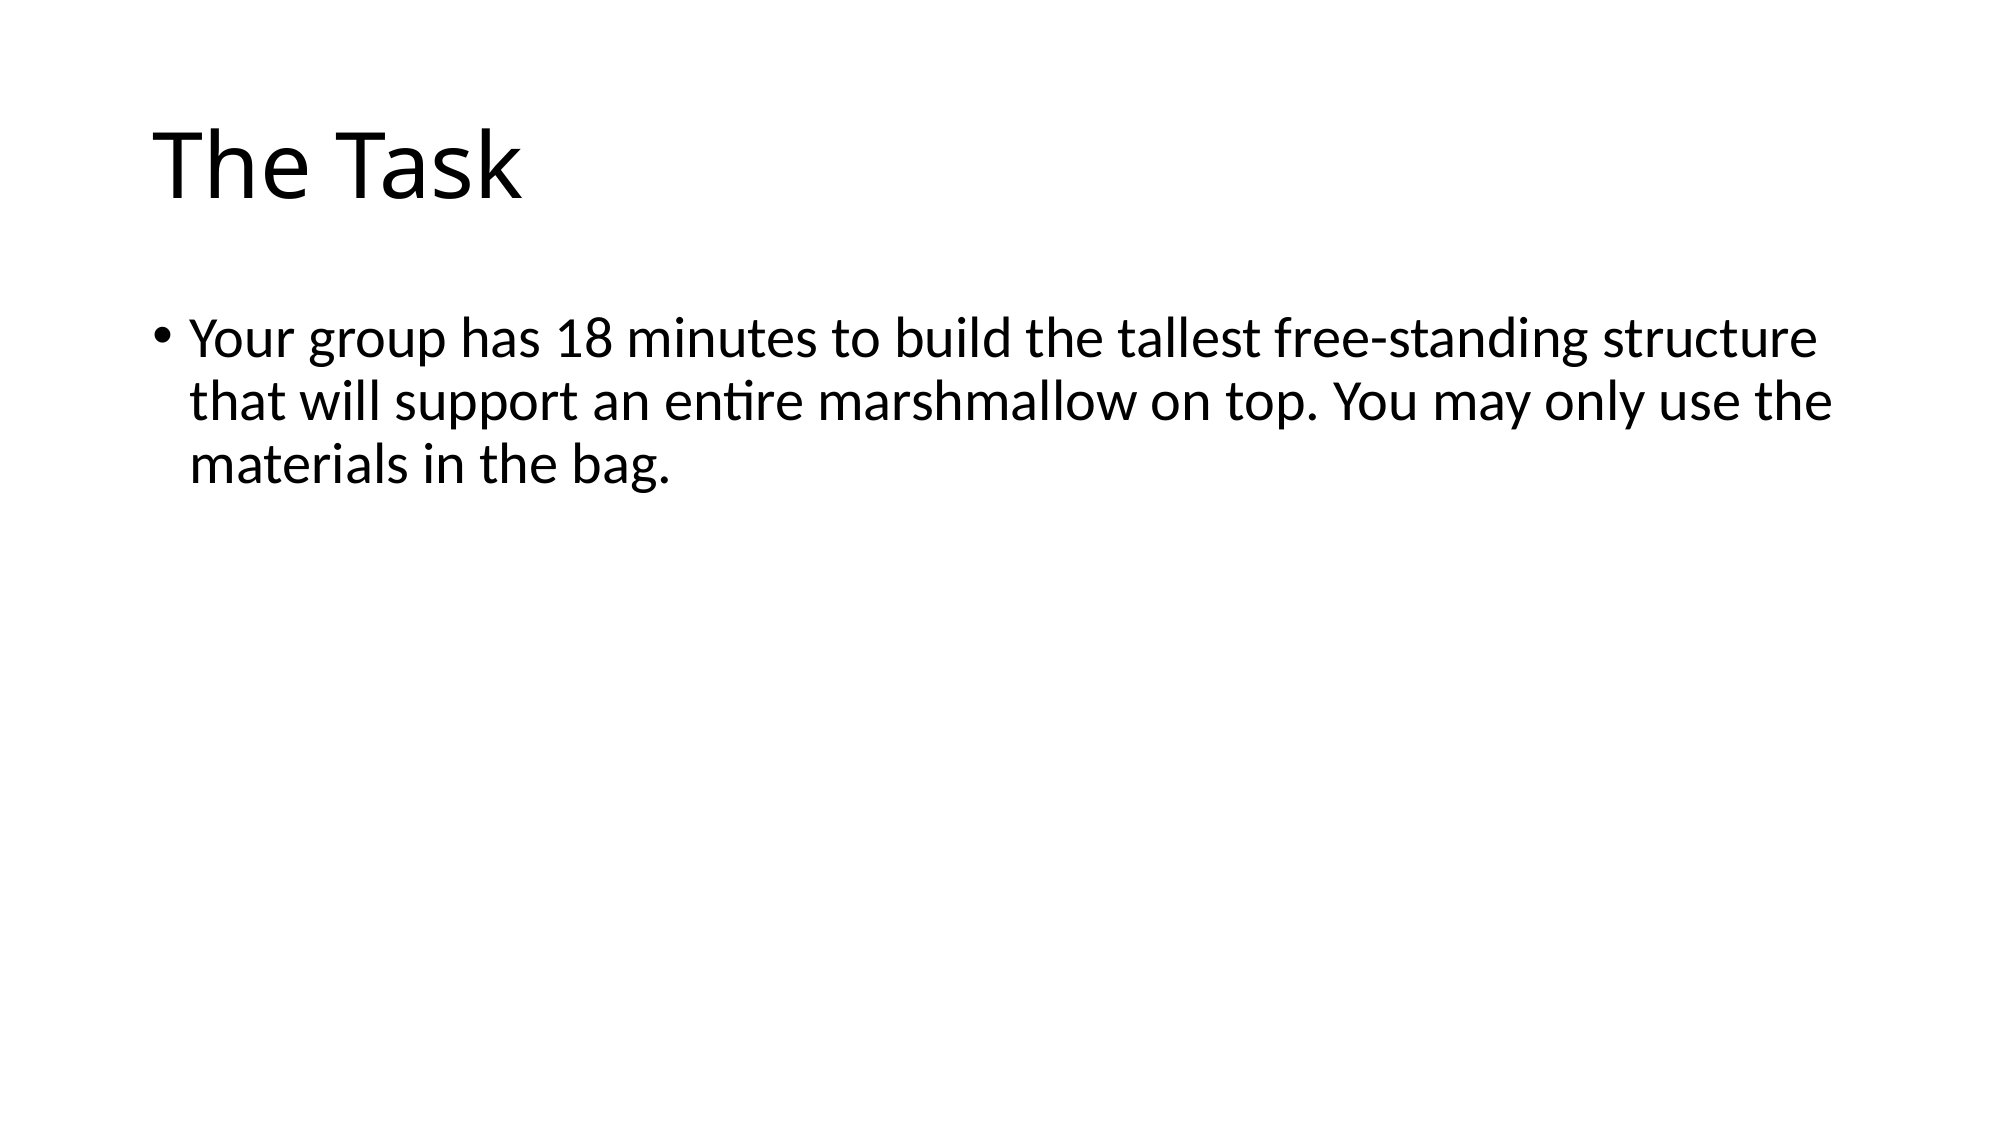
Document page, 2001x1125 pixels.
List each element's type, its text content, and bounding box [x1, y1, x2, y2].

list Your group has 18 minutes to build the tallest free-standing structure that will support an entire marshmallow on top. You may only use the materials in the bag. [137, 299, 1863, 1014]
title The Task [137, 59, 1863, 278]
